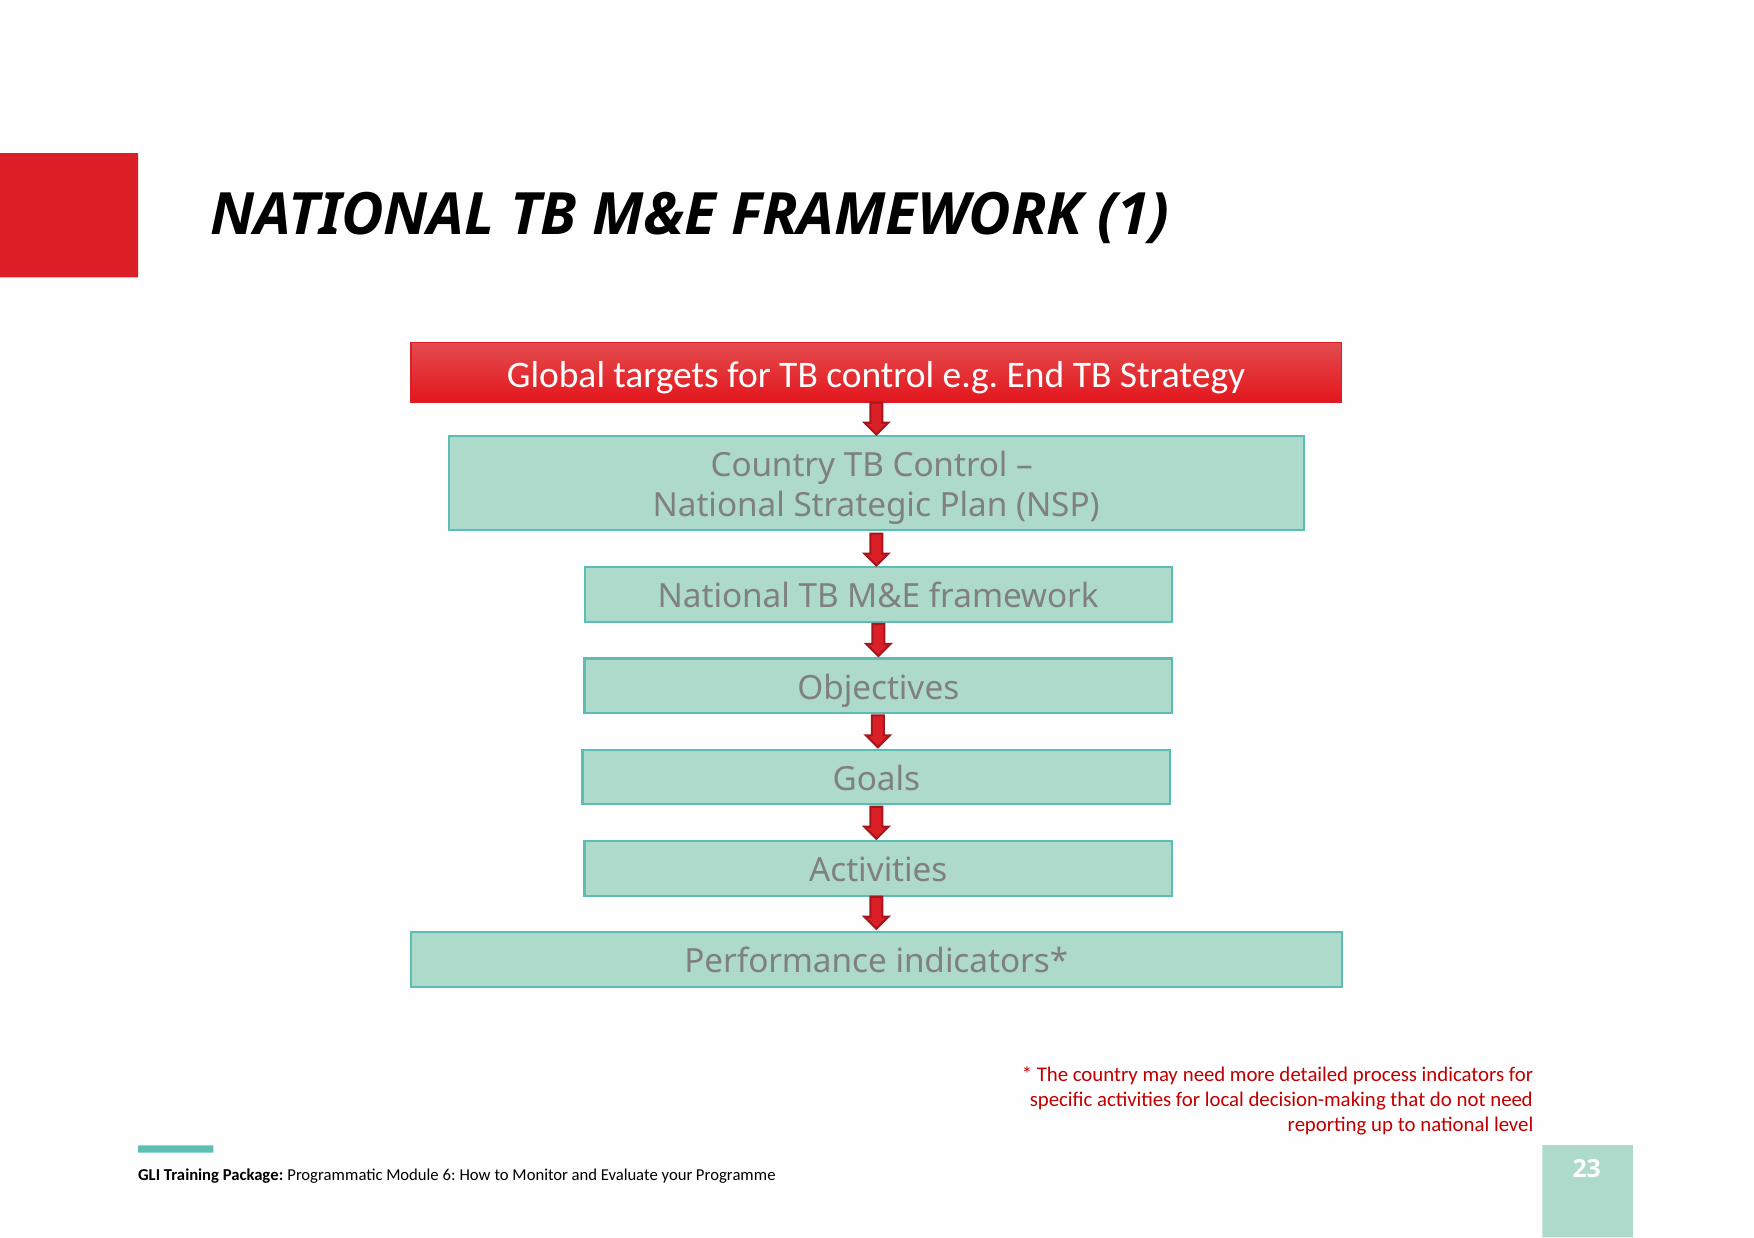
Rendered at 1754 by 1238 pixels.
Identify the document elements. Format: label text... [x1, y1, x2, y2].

text_box * The country may need more detailed process indicators for specific activities for local decision-making that do not need reporting up to national level [981, 1052, 1549, 1143]
text_box [861, 895, 891, 931]
text_box Goals [581, 749, 1171, 805]
text_box [863, 622, 893, 658]
text_box [863, 714, 893, 749]
text_box National TB M&E framework [584, 566, 1173, 623]
text_box [861, 805, 891, 841]
text_box Activities [583, 840, 1173, 897]
title NATIONAL TB M&E FRAMEWORK (1) [210, 153, 1543, 278]
text_box [861, 401, 891, 437]
text_box Global targets for TB control e.g. End TB Strategy [410, 342, 1342, 403]
text_box Objectives [583, 657, 1173, 714]
text_box Performance indicators* [410, 931, 1343, 988]
text_box Country TB Control – National Strategic Plan (NSP) [448, 435, 1305, 531]
text_box [861, 532, 891, 568]
